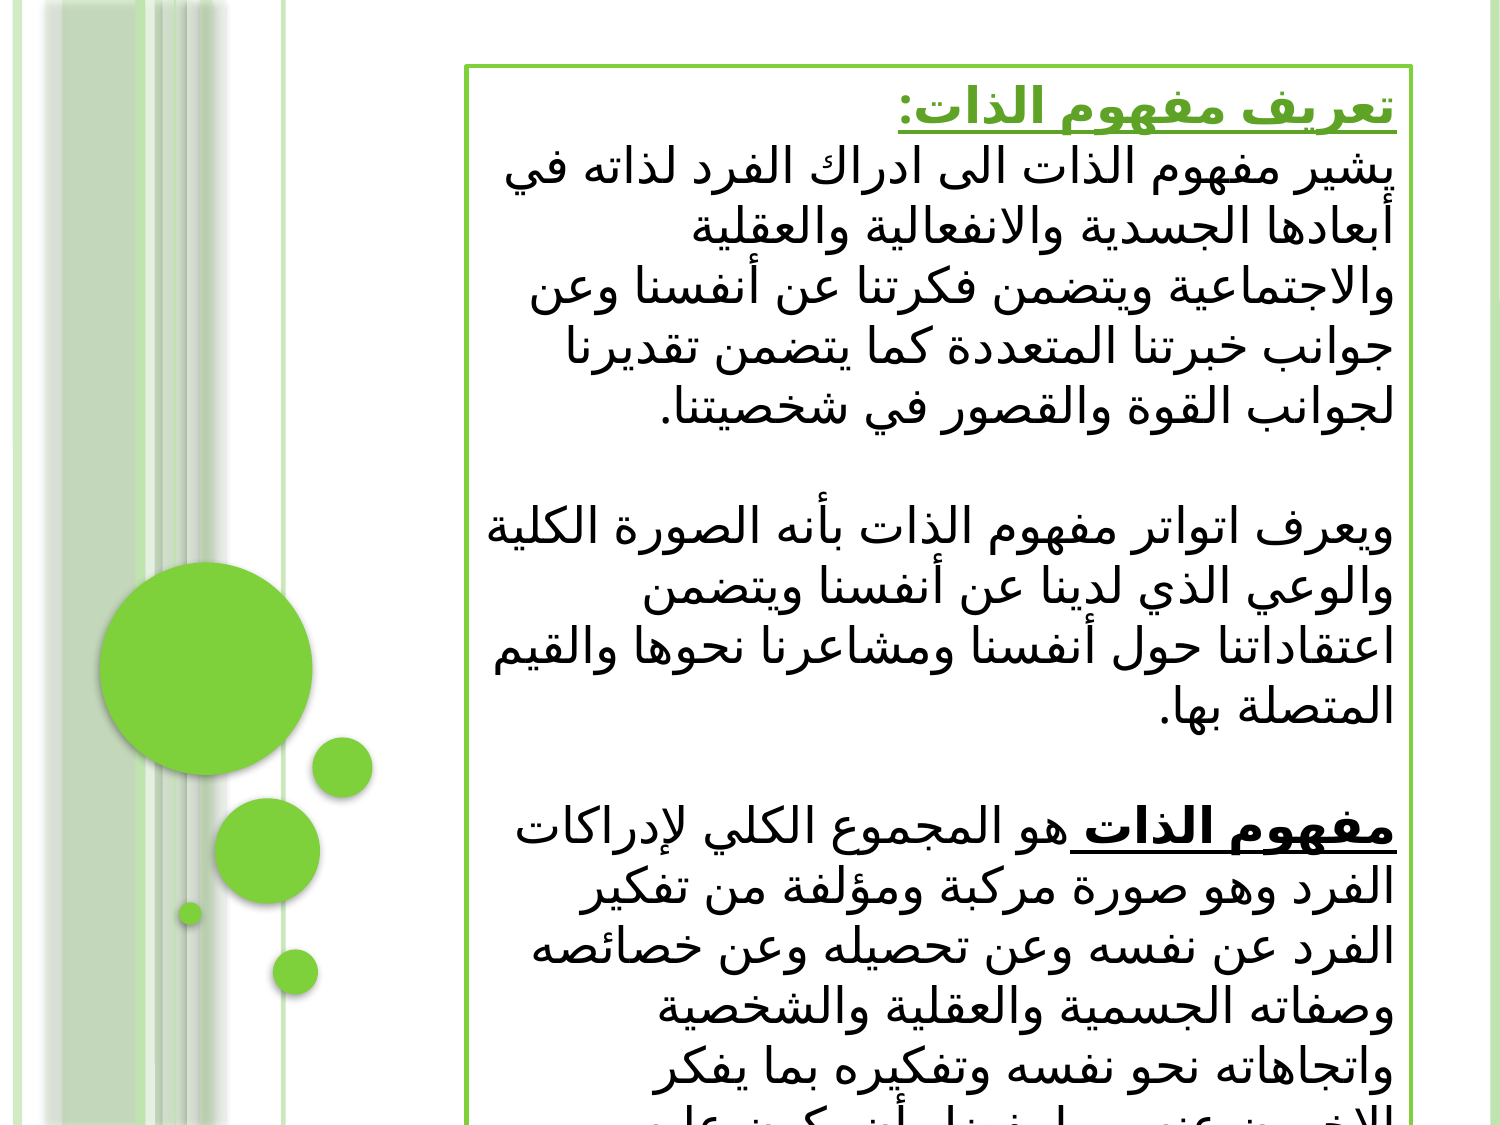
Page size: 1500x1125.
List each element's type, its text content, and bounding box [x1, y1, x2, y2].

text_box تعريف مفهوم الذات: يشير مفهوم الذات الى ادراك الفرد لذاته في أبعادها الجسدية والانفعالية والعقلية والاجتماعية ويتضمن فكرتنا عن أنفسنا وعن جوانب خبرتنا المتعددة كما يتضمن تقديرنا لجوانب القوة والقصور في شخصيتنا. ويعرف اتواتر مفهوم الذات بأنه الصورة الكلية والوعي الذي لدينا عن أنفسنا ويتضمن اعتقاداتنا حول أنفسنا ومشاعرنا نحوها والقيم المتصلة بها. مفهوم الذات هو المجموع الكلي لإدراكات الفرد وهو صورة مركبة ومؤلفة من تفكير الفرد عن نفسه وعن تحصيله وعن خصائصه وصفاته الجسمية والعقلية والشخصية واتجاهاته نحو نفسه وتفكيره بما يفكر الاخرون عنه وبما يفضل أن يكون عليه. [464, 64, 1413, 1125]
